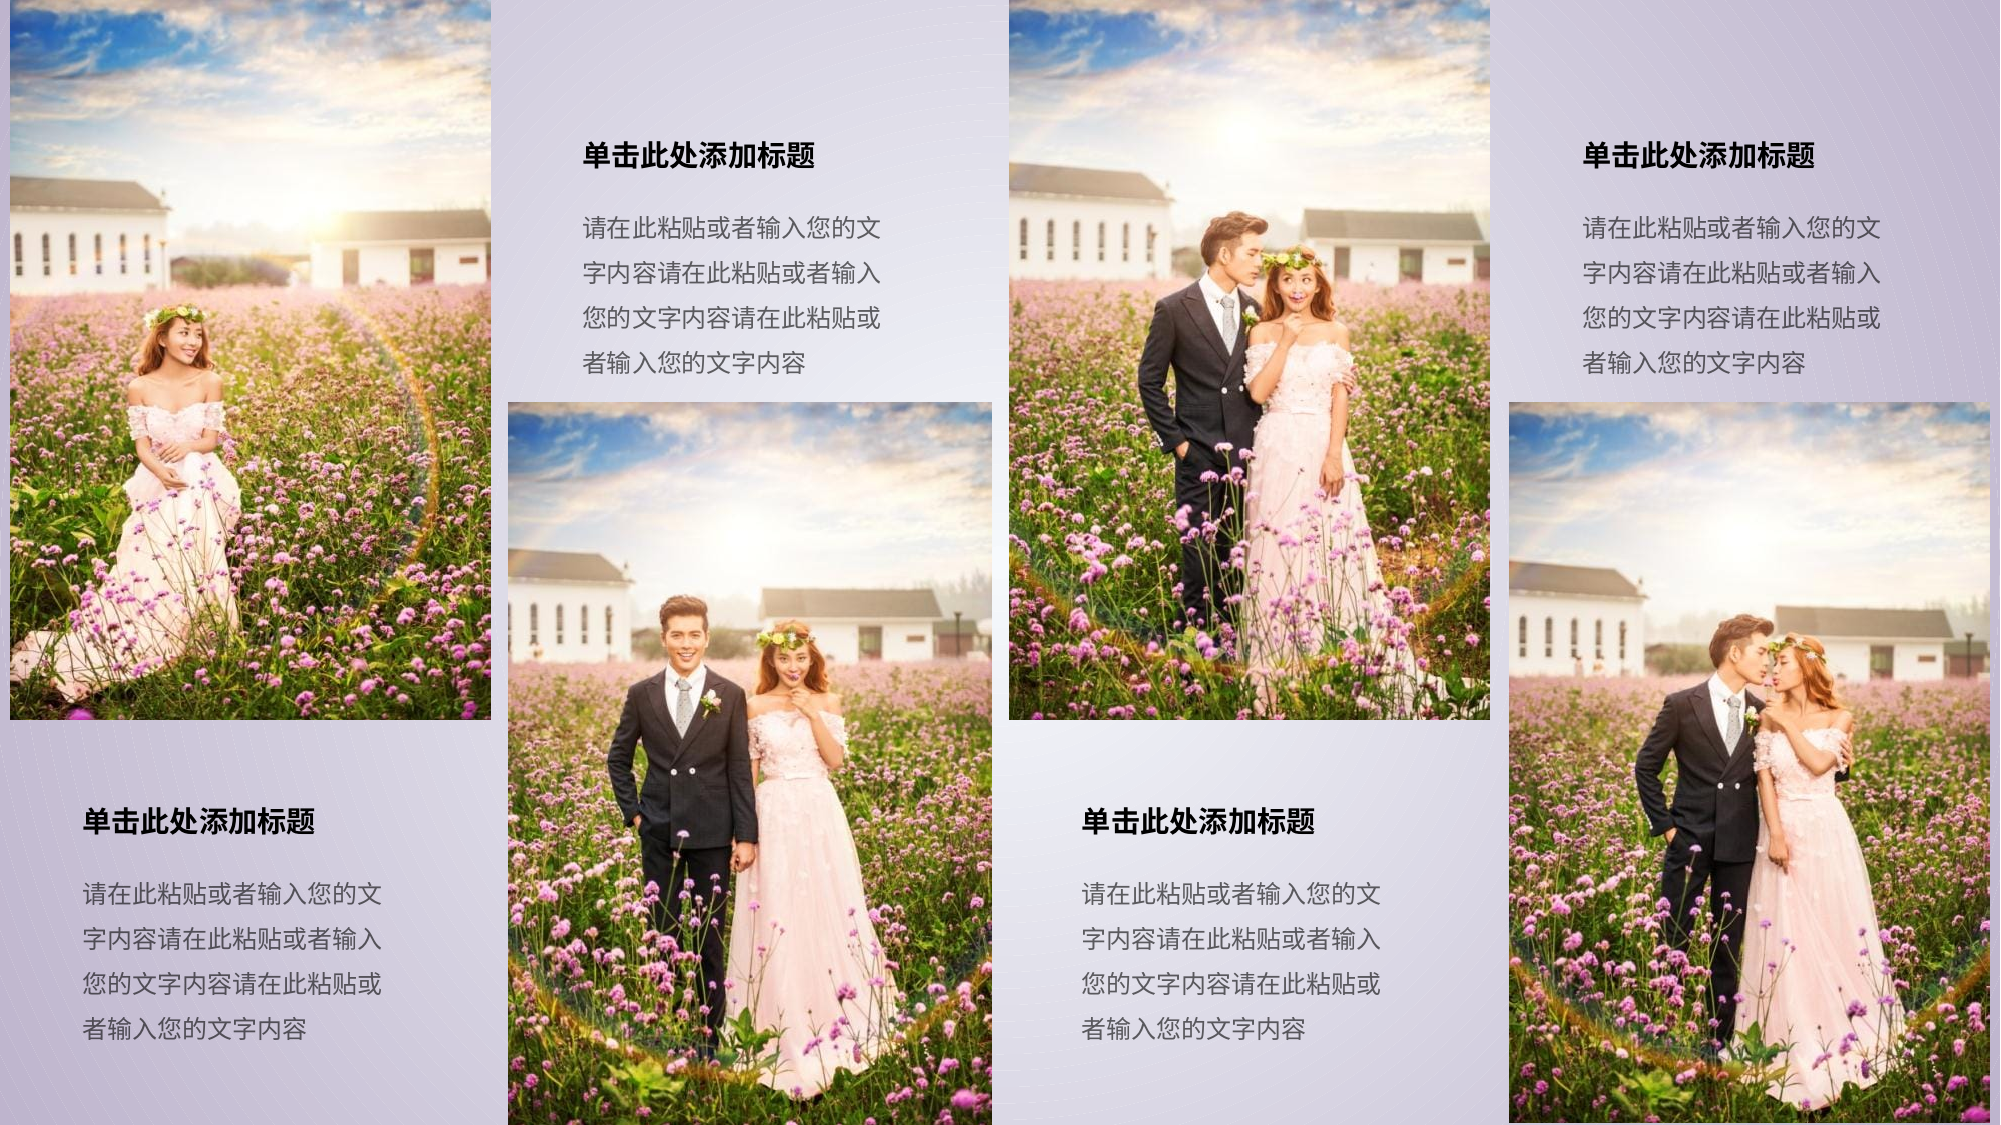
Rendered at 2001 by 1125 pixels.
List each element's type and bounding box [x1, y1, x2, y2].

text_box [1067, 799, 1407, 1052]
picture [508, 402, 992, 1125]
text_box [1567, 133, 1907, 386]
text_box [567, 133, 907, 386]
text_box [67, 799, 407, 1052]
picture [1509, 402, 1990, 1124]
picture [10, 0, 491, 721]
picture [1009, 0, 1490, 721]
